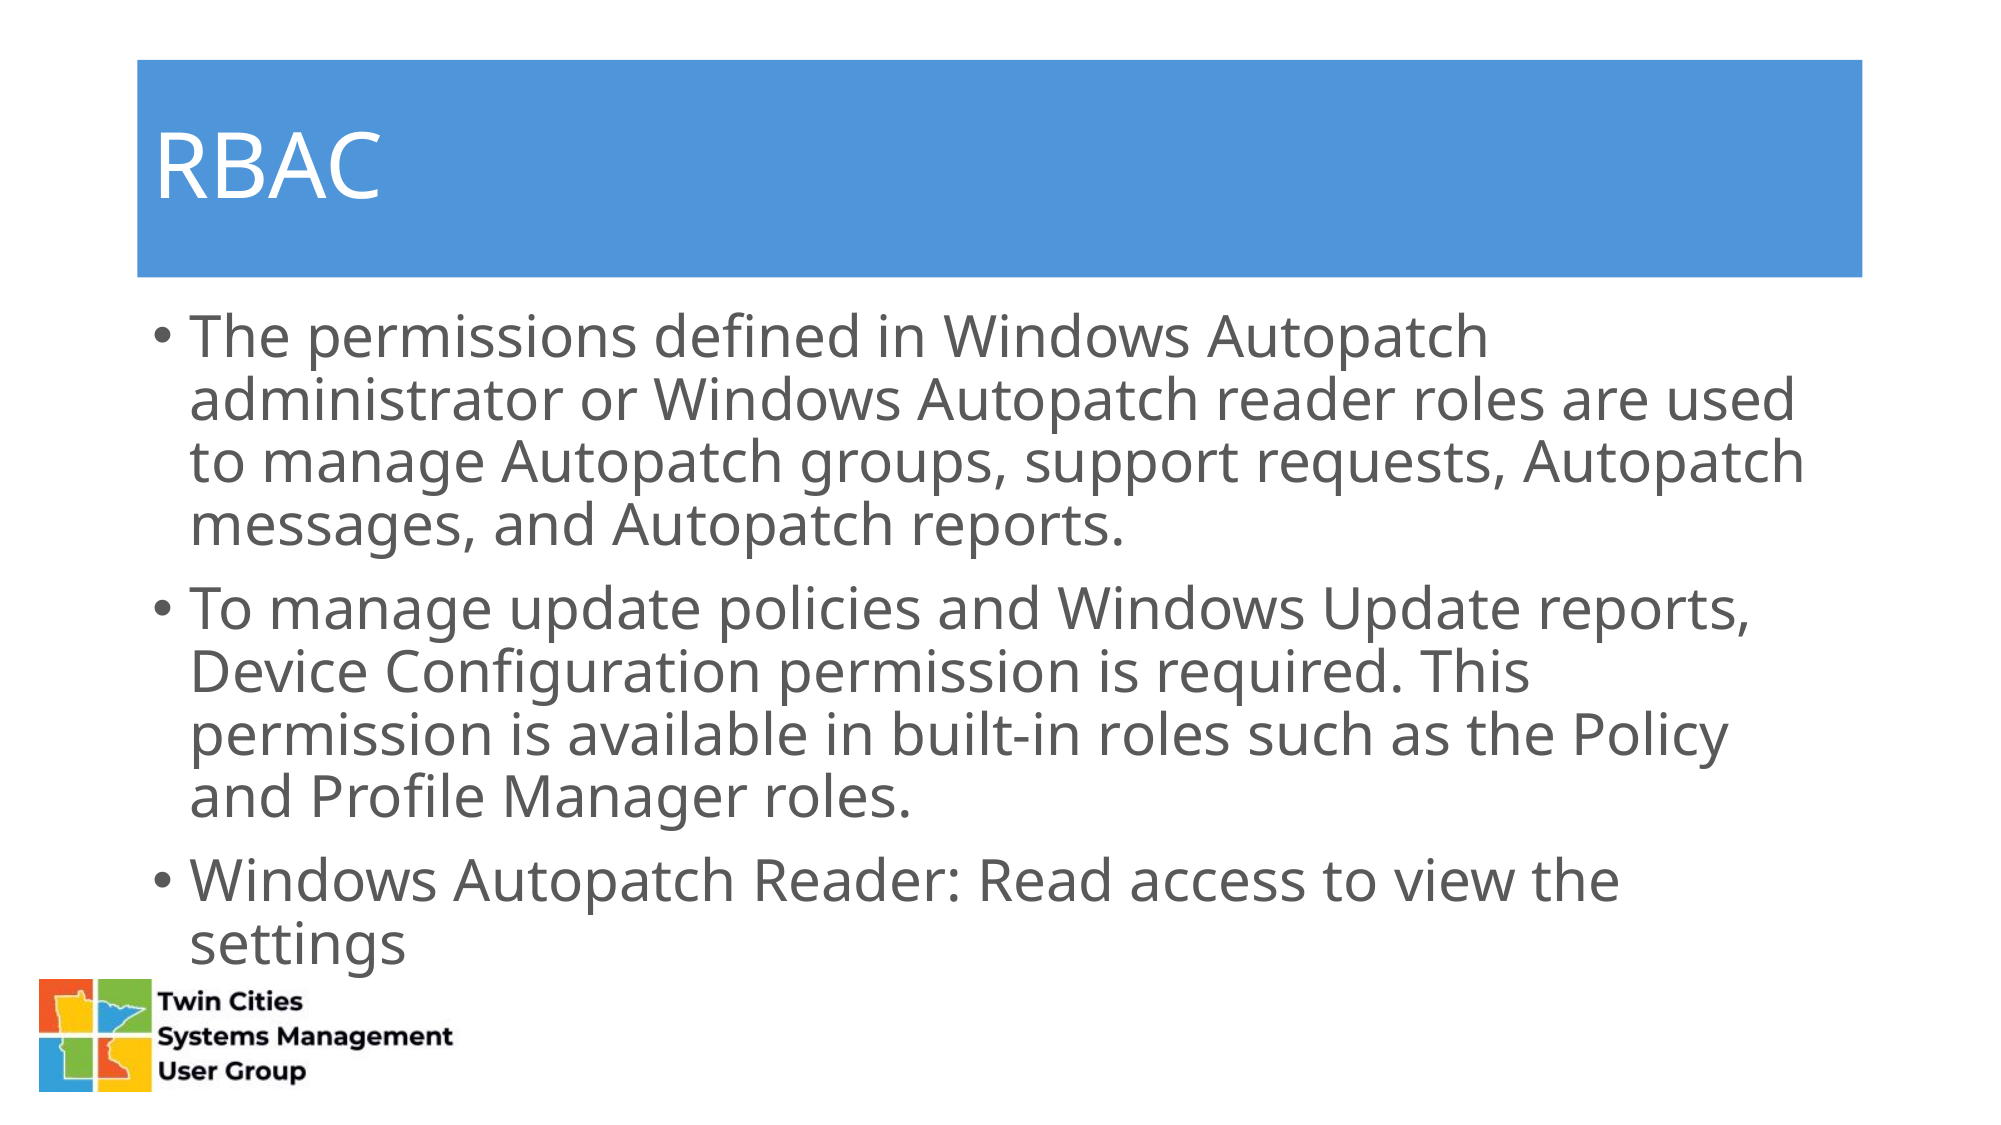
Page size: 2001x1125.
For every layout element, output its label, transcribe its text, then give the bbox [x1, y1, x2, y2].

picture [38, 978, 461, 1093]
title RBAC [137, 59, 1863, 278]
list The permissions defined in Windows Autopatch administrator or Windows Autopatch reader roles are used to manage Autopatch groups, support requests, Autopatch messages, and Autopatch reports. To manage update policies and Windows Update reports, Device Configuration permission is required. This permission is available in built-in roles such as the Policy and Profile Manager roles. Windows Autopatch Reader: Read access to view the settings [137, 299, 1863, 1014]
